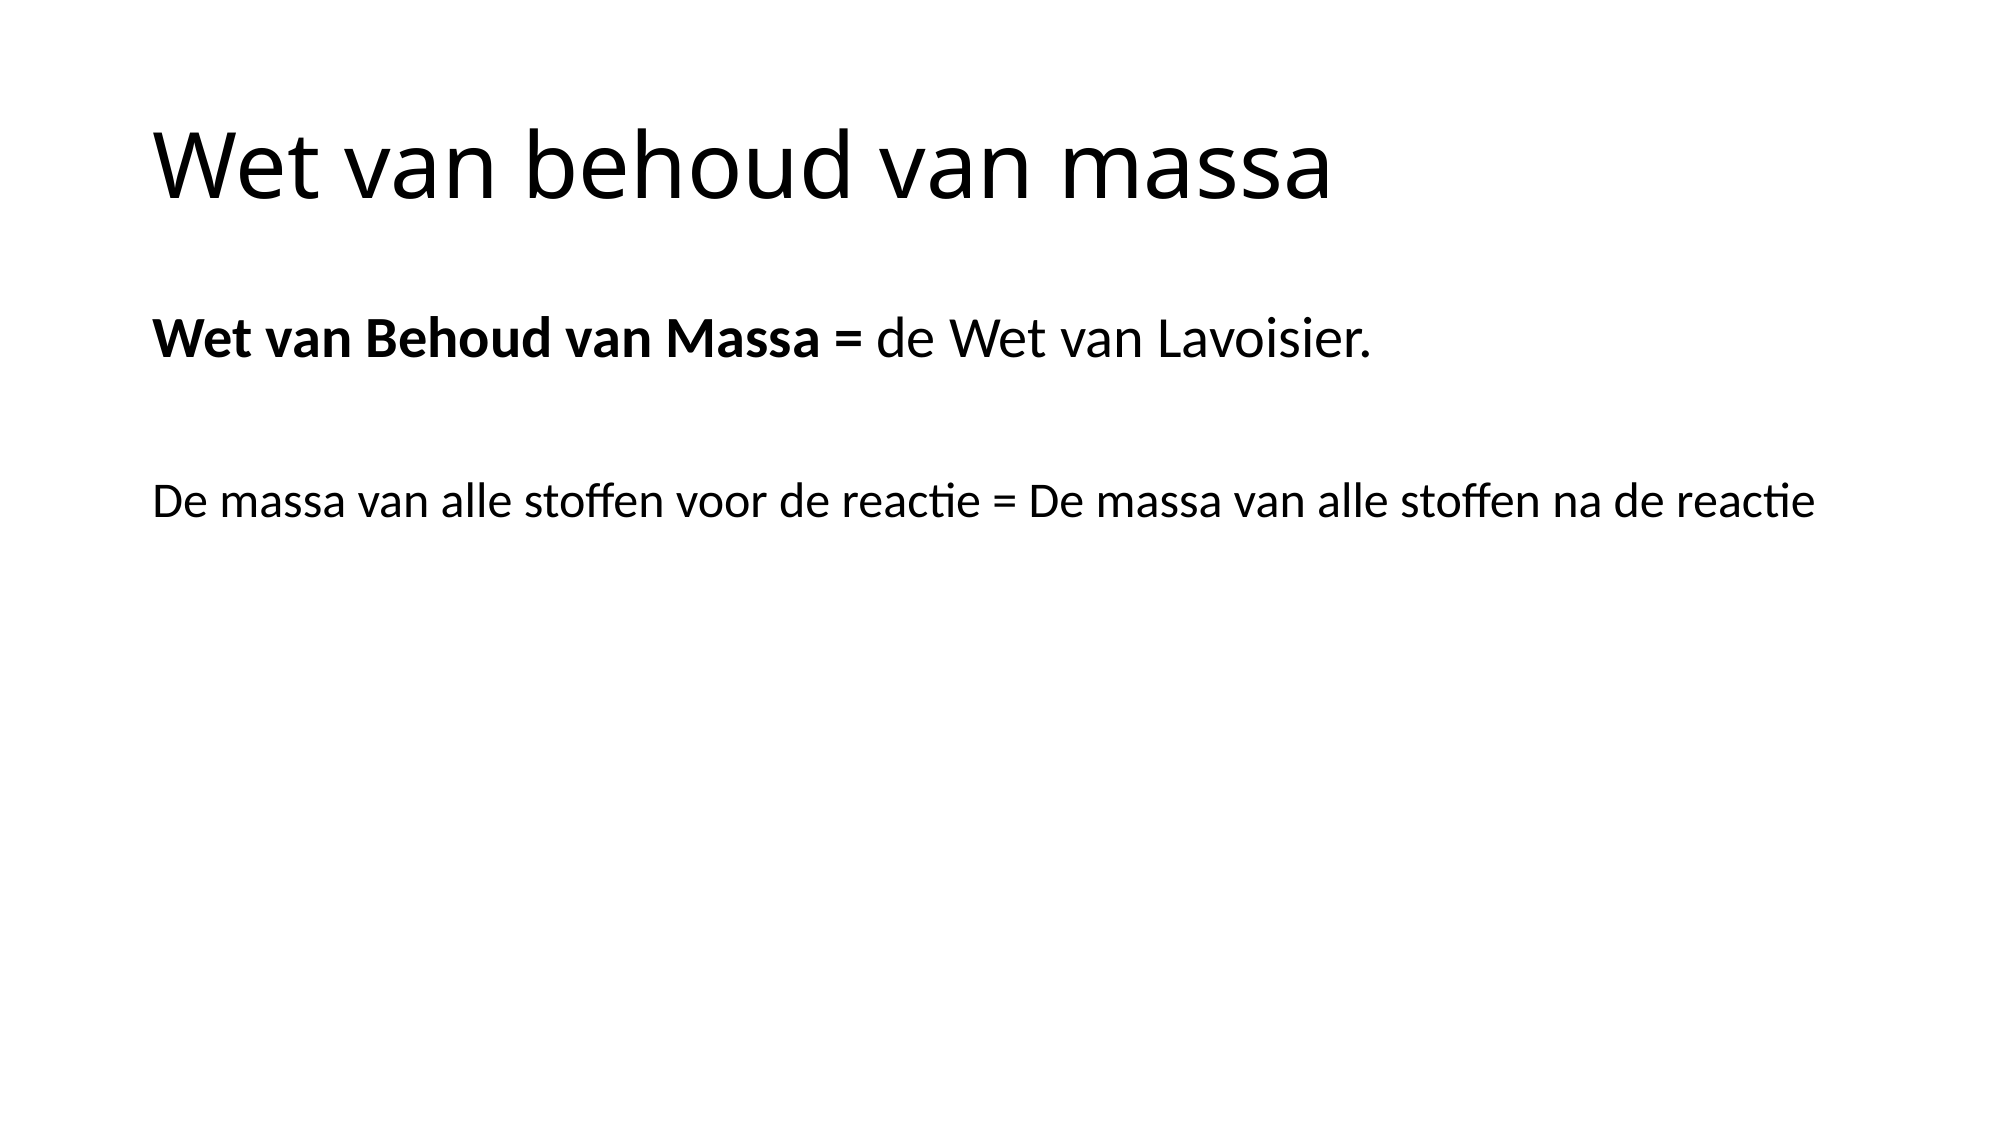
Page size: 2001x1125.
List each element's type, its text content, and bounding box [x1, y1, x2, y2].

title Wet van behoud van massa [137, 59, 1863, 278]
list Wet van Behoud van Massa = de Wet van Lavoisier. De massa van alle stoffen voor de reactie = De massa van alle stoffen na de reactie [137, 299, 1863, 1014]
